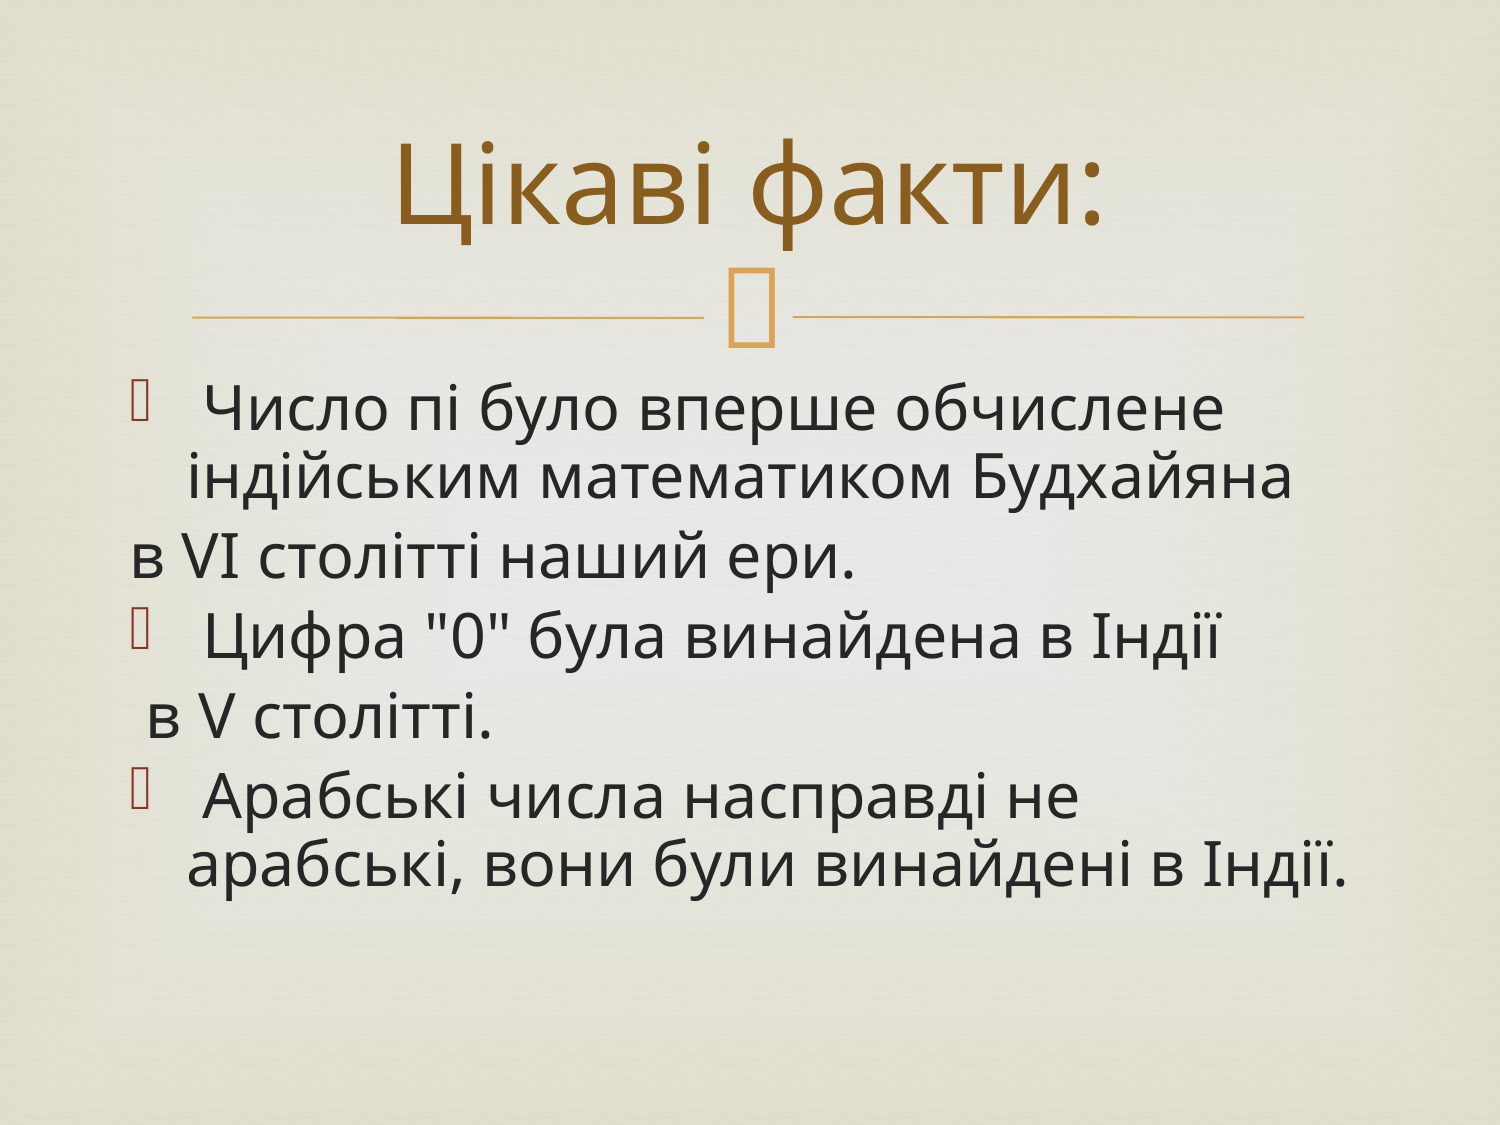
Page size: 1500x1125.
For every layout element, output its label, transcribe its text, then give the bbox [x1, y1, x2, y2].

list Число пі було вперше обчислене індійським математиком Будхайяна в VI столітті наший ери. Цифра "0" була винайдена в Індії в V столітті. Арабські числа насправді не арабські, вони були винайдені в Індії. [114, 368, 1386, 1005]
title Цікаві факти: [112, 93, 1386, 267]
